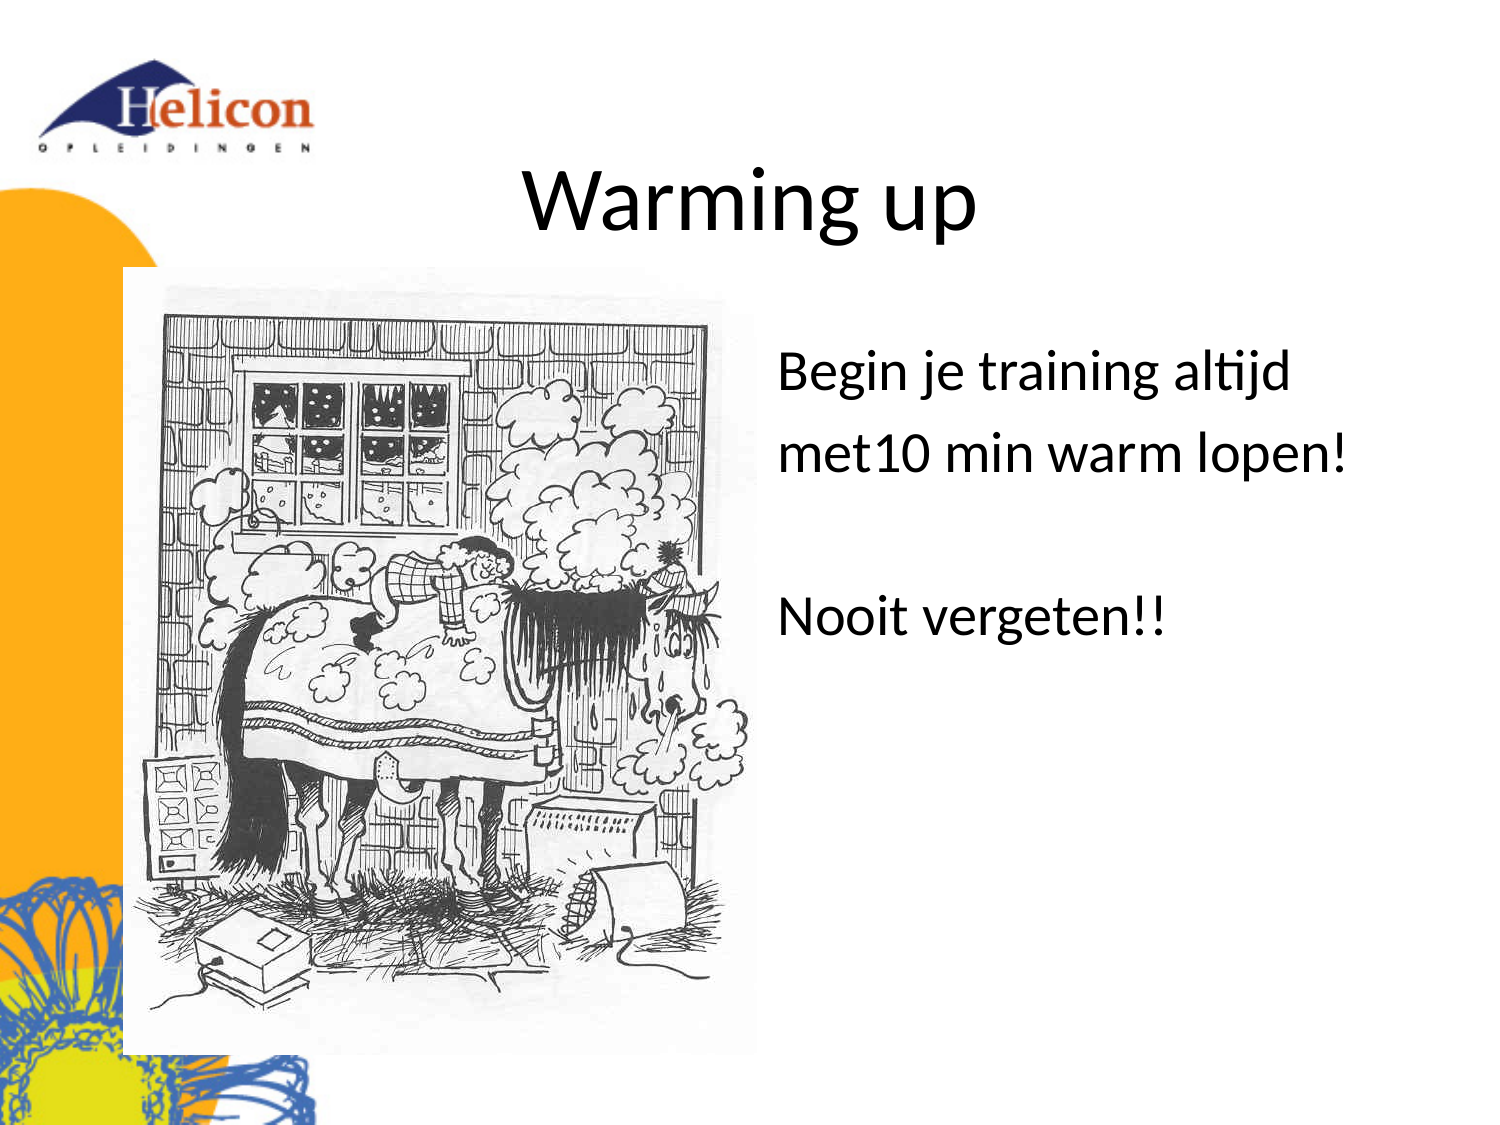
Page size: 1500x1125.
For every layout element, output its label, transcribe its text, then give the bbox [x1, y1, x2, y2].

list Begin je training altijd met10 min warm lopen! Nooit vergeten!! [763, 324, 1388, 1000]
title Warming up [112, 99, 1388, 288]
picture [0, 0, 1500, 1125]
